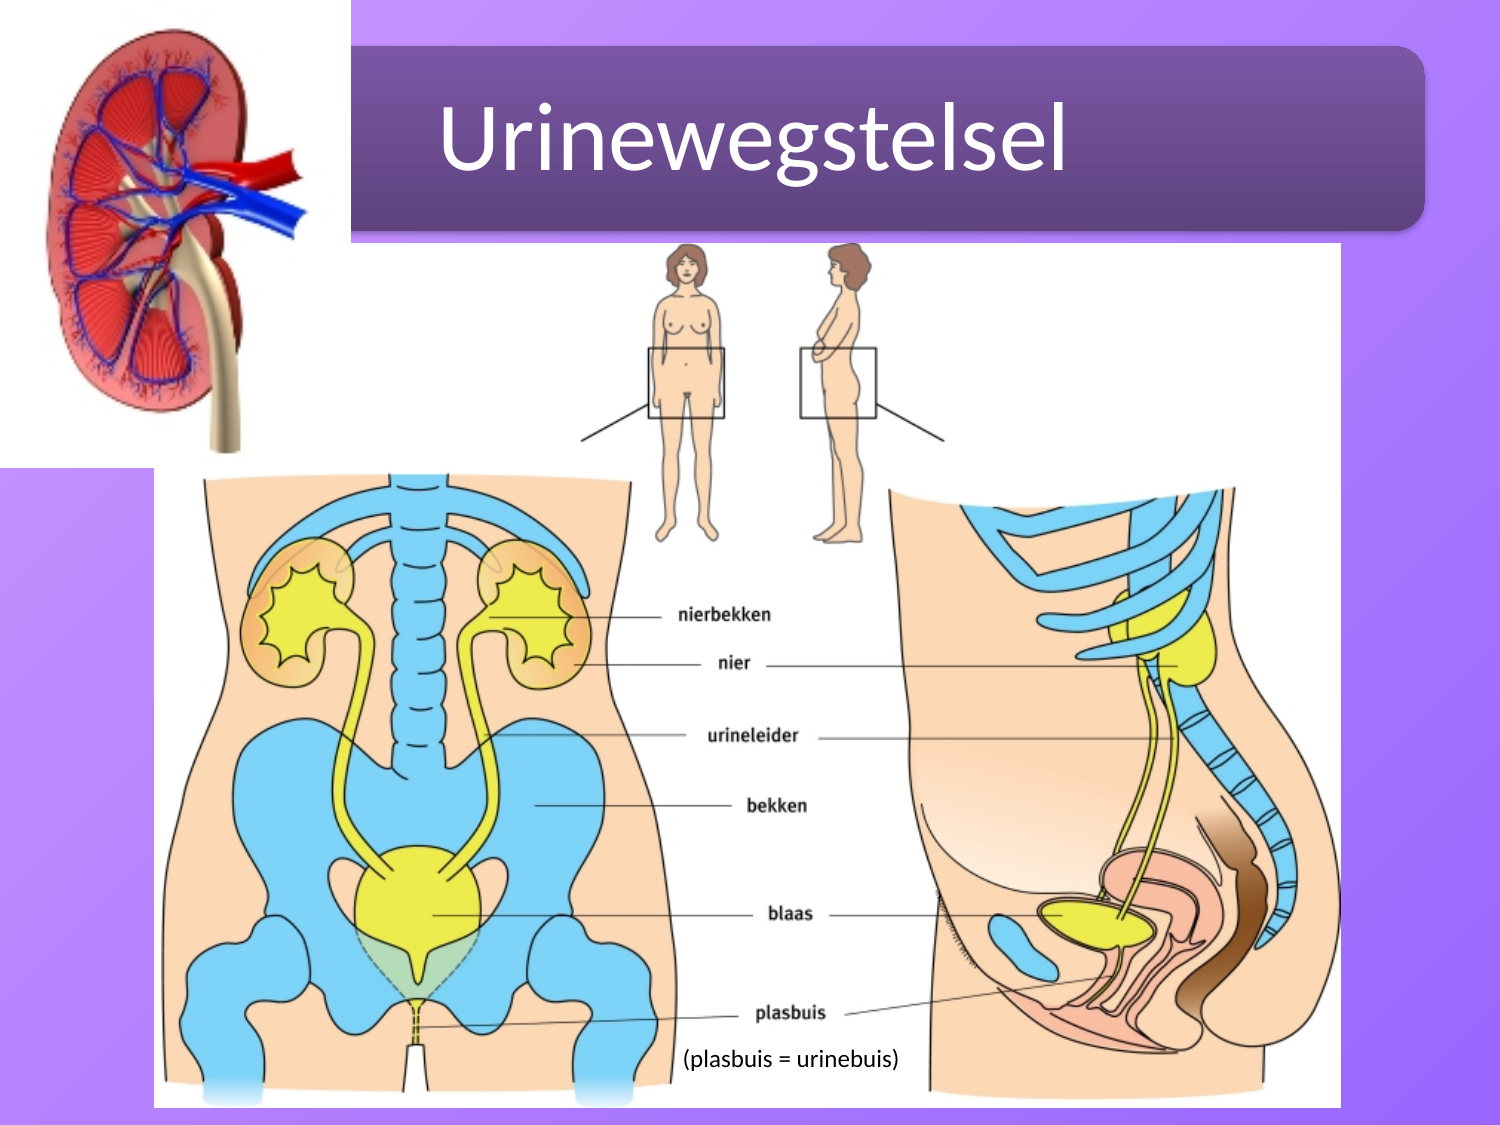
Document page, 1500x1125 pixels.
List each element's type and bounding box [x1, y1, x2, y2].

text_box [356, 44, 1426, 233]
picture [0, 0, 1341, 1109]
